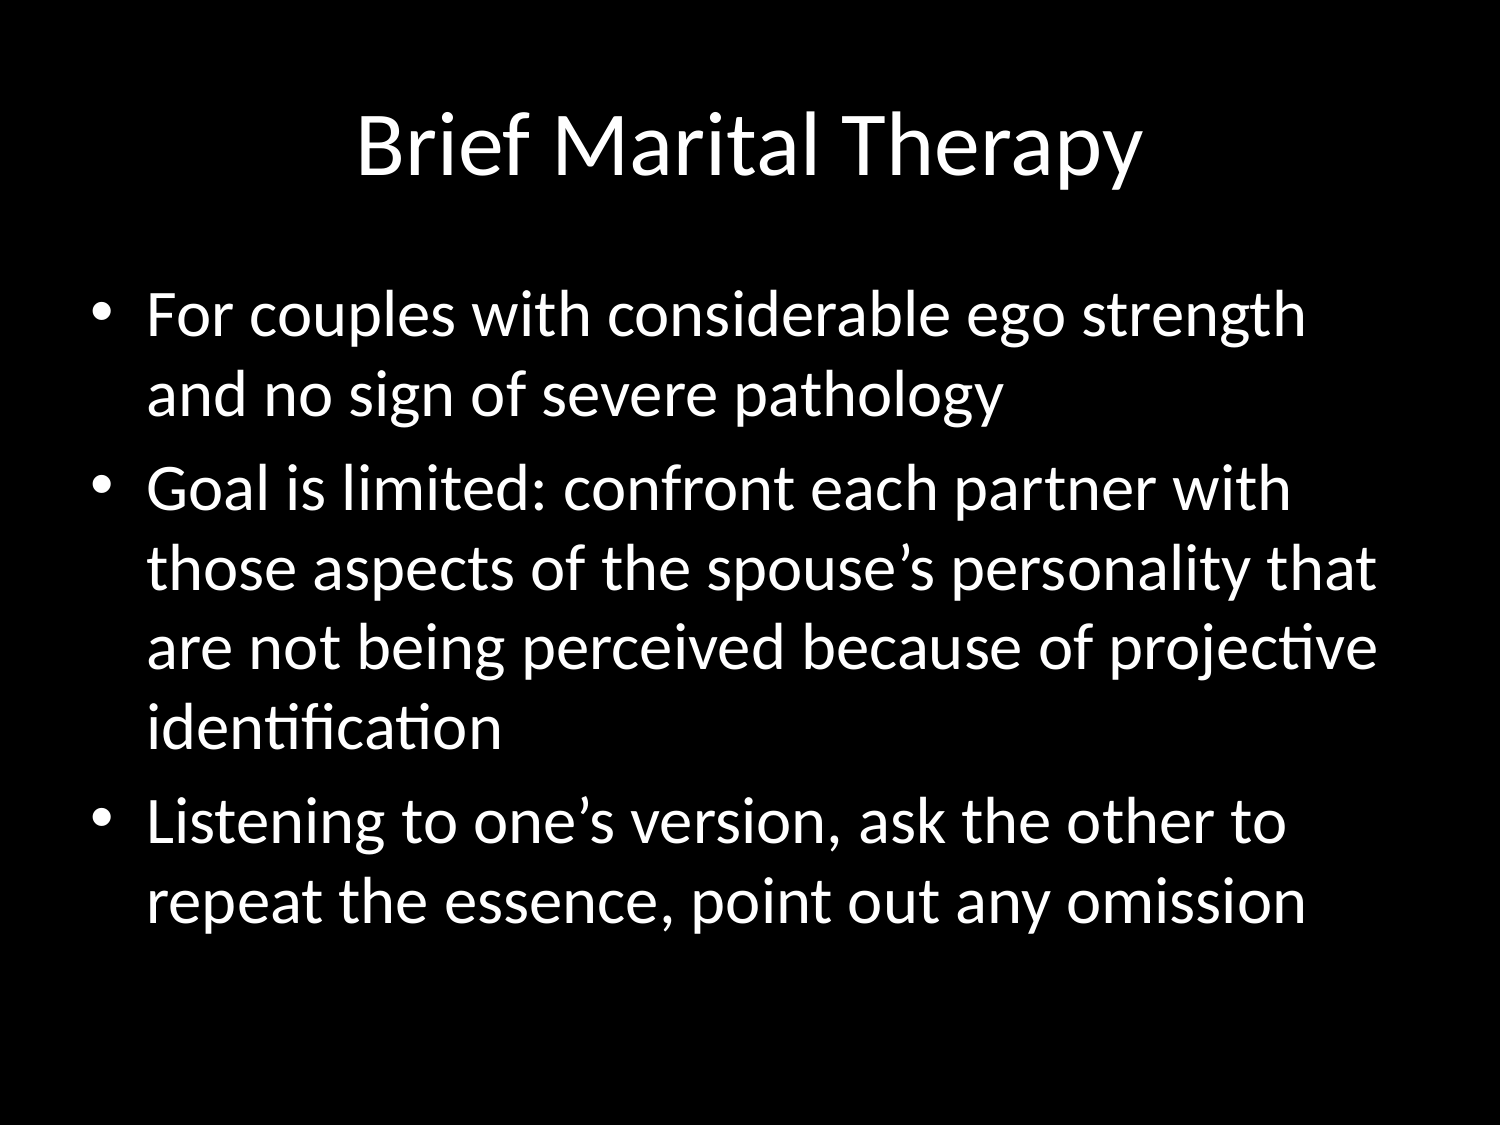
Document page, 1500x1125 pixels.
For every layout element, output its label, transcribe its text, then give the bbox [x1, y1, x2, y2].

title Brief Marital Therapy [75, 45, 1425, 233]
list For couples with considerable ego strength and no sign of severe pathology Goal is limited: confront each partner with those aspects of the spouse’s personality that are not being perceived because of projective identification Listening to one’s version, ask the other to repeat the essence, point out any omission [75, 262, 1425, 1005]
